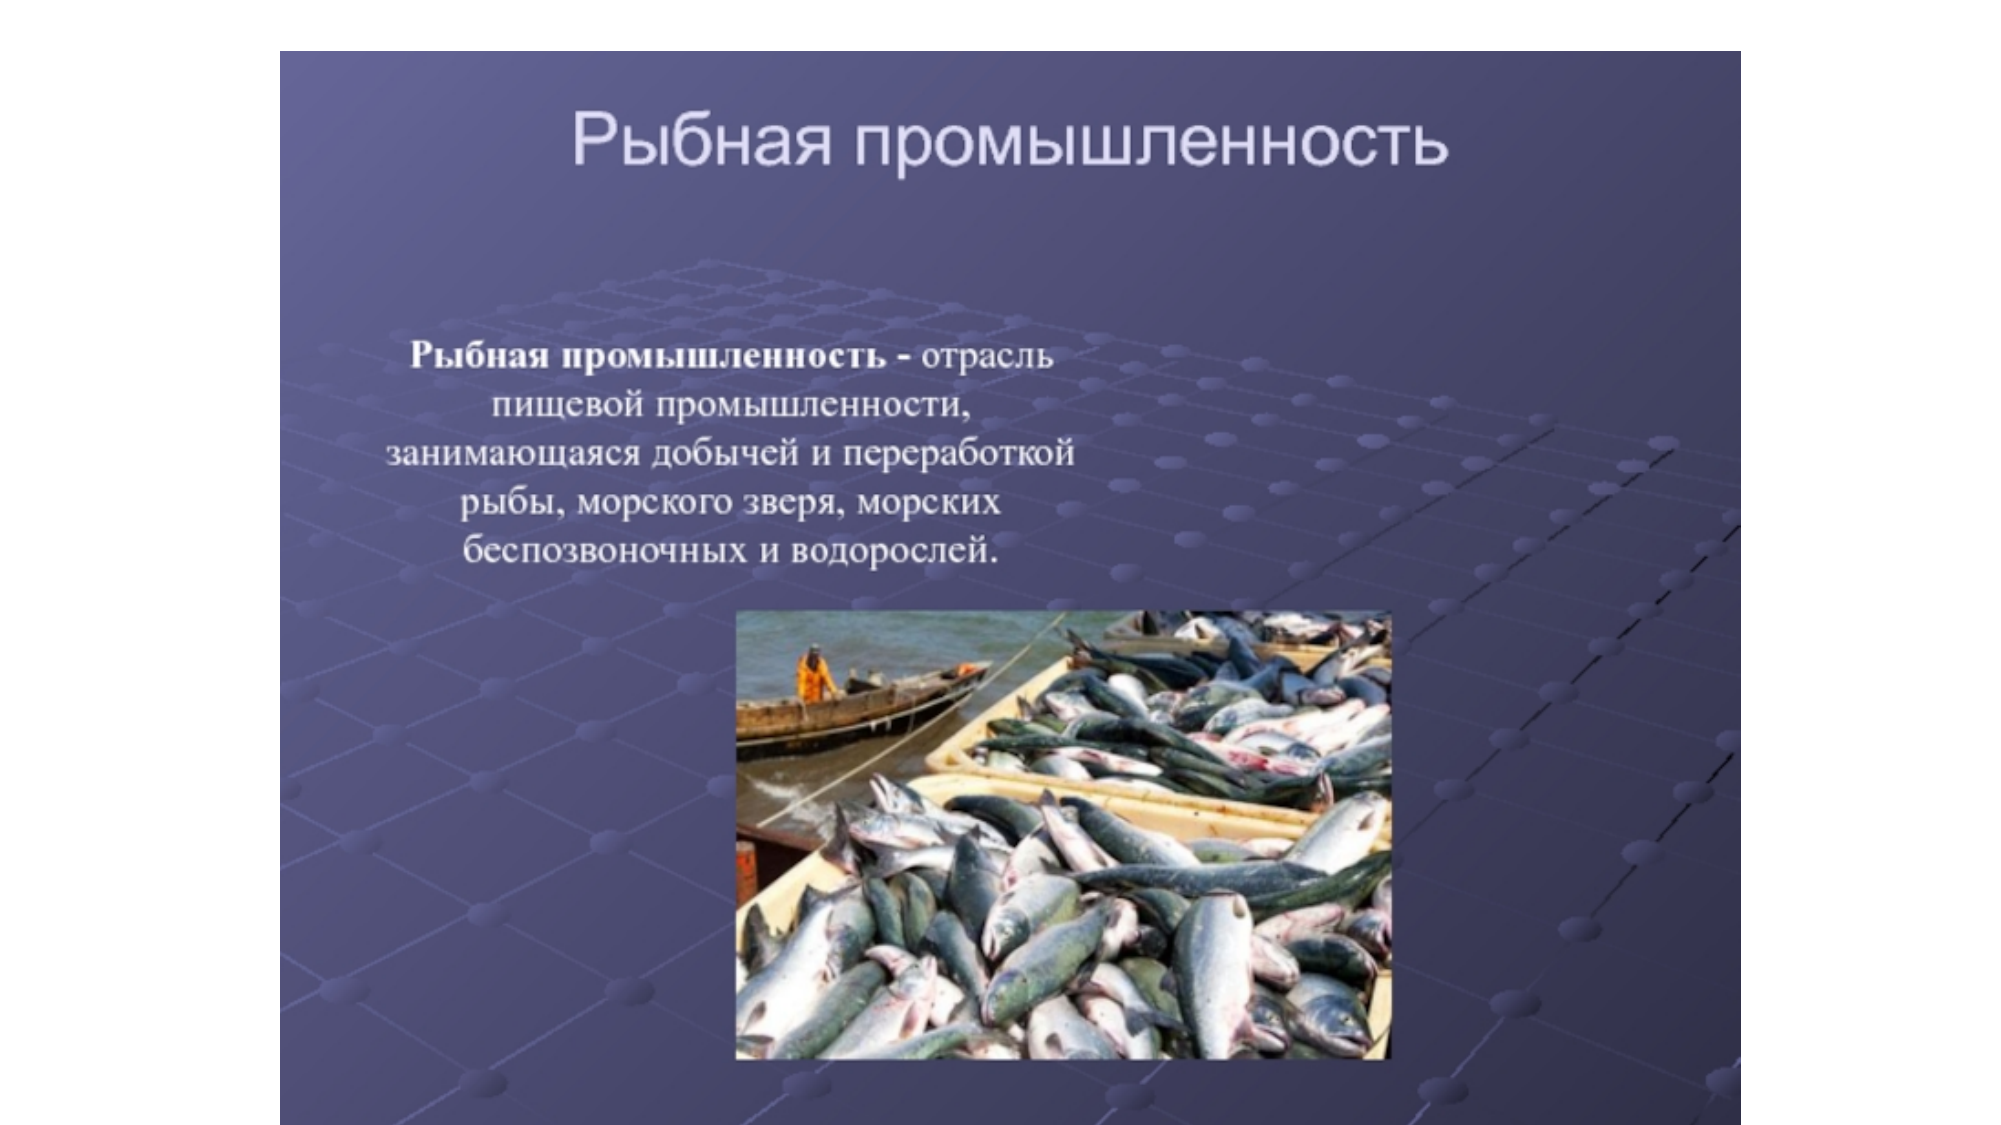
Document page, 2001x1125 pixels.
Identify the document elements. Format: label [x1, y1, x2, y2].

picture [280, 51, 1741, 1125]
